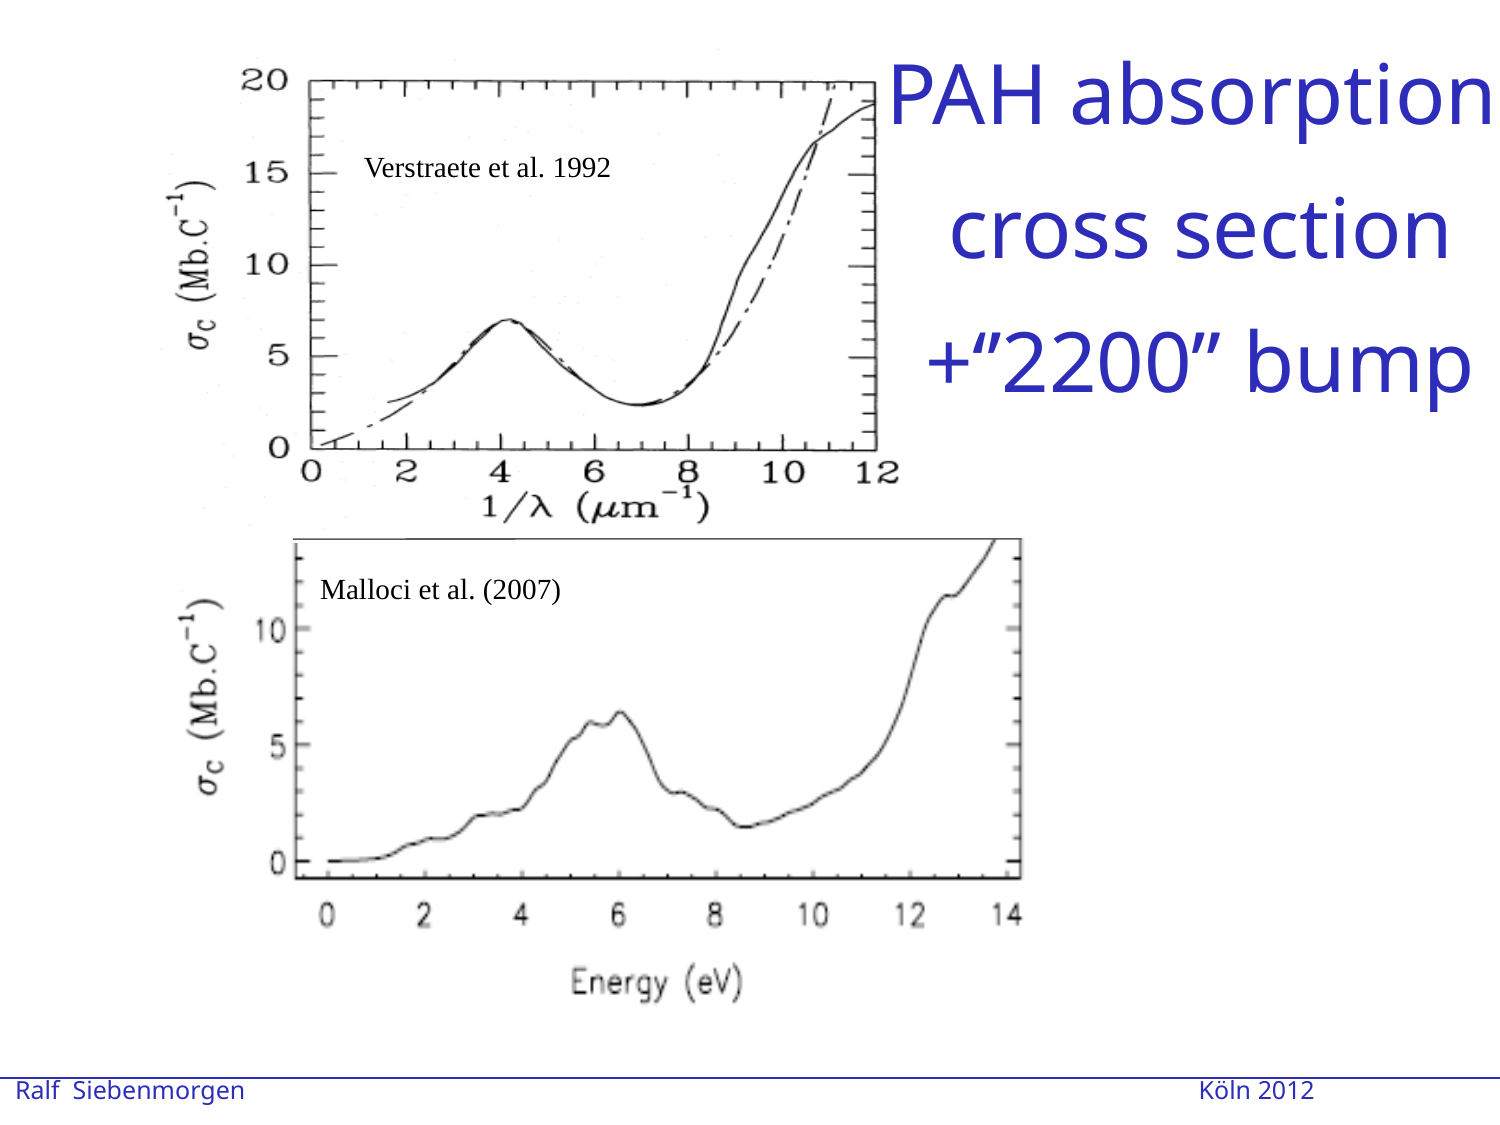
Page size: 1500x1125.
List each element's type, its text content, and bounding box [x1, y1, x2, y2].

picture [159, 42, 1067, 1012]
picture [175, 584, 239, 809]
text_box PAH absorption cross section +‘’2200” bump [871, 0, 1500, 511]
